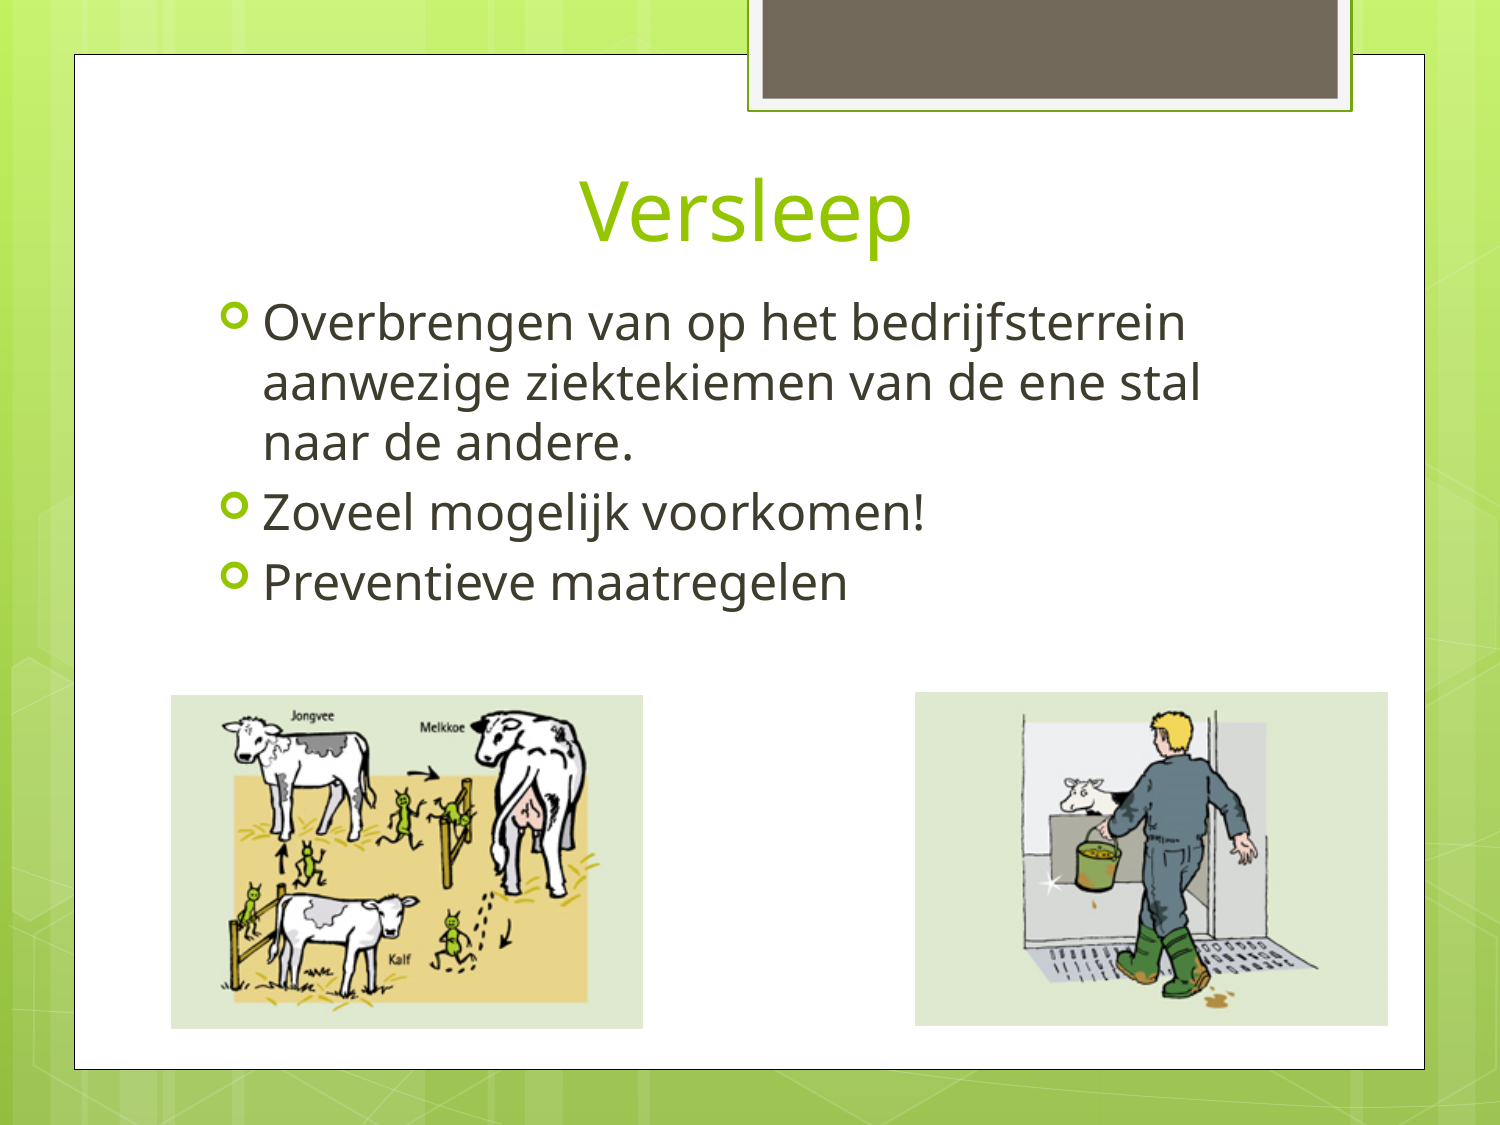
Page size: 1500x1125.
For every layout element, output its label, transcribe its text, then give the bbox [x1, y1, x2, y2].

picture [915, 692, 1388, 1026]
list Overbrengen van op het bedrijfsterrein aanwezige ziektekiemen van de ene stal naar de andere. Zoveel mogelijk voorkomen! Preventieve maatregelen [191, 283, 1304, 859]
title Versleep [171, 78, 1324, 266]
picture [170, 695, 644, 1029]
